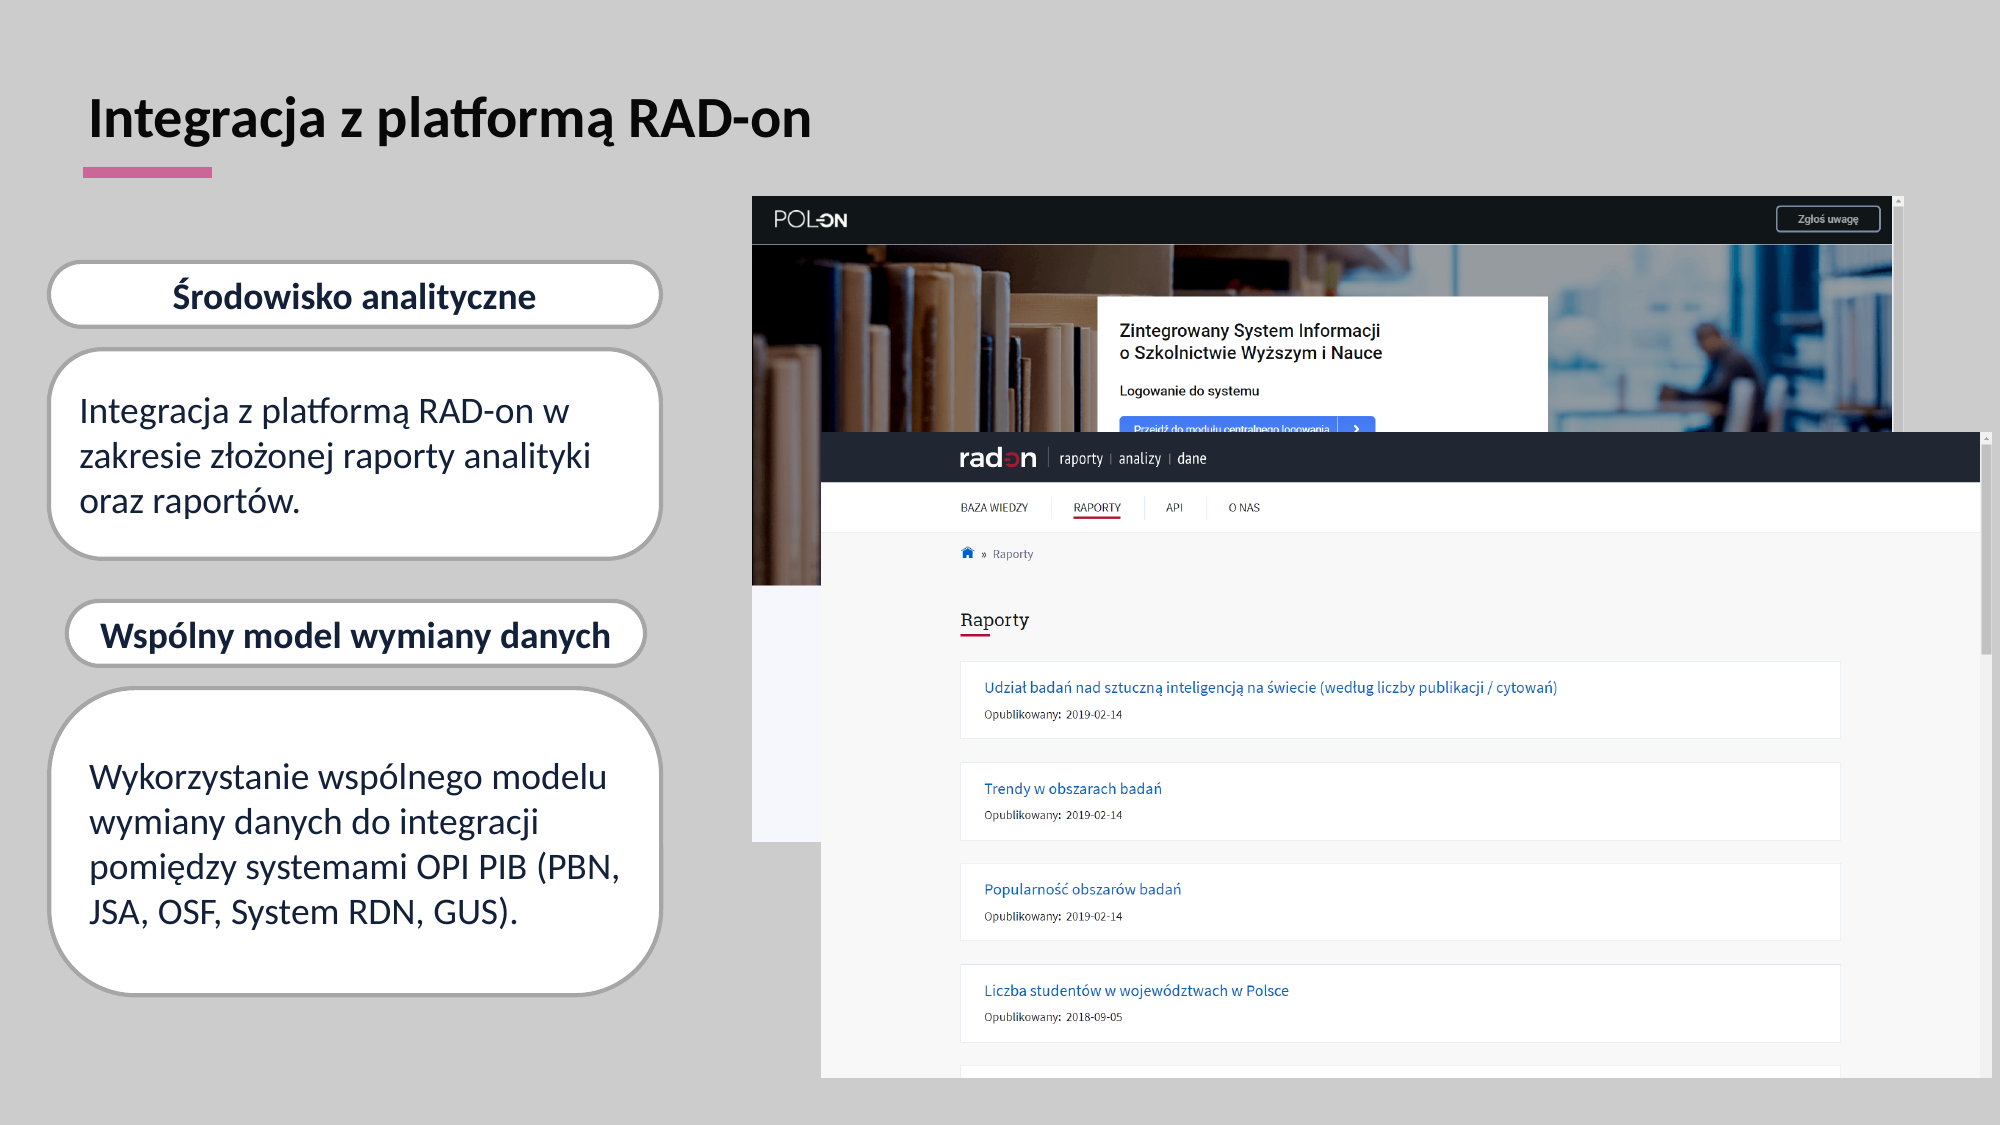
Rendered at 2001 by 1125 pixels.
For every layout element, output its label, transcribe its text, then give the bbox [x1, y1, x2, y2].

text_box Wykorzystanie wspólnego modelu wymiany danych do integracji pomiędzy systemami OPI PIB (PBN, JSA, OSF, System RDN, GUS). [47, 686, 664, 998]
text_box Wspólny model wymiany danych [64, 598, 648, 668]
text_box Środowisko analityczne [46, 259, 664, 329]
picture [752, 195, 1992, 1078]
text_box Integracja z platformą RAD-on [88, 45, 1904, 182]
text_box Integracja z platformą RAD-on w zakresie złożonej raporty analityki oraz raportów. [46, 347, 664, 561]
